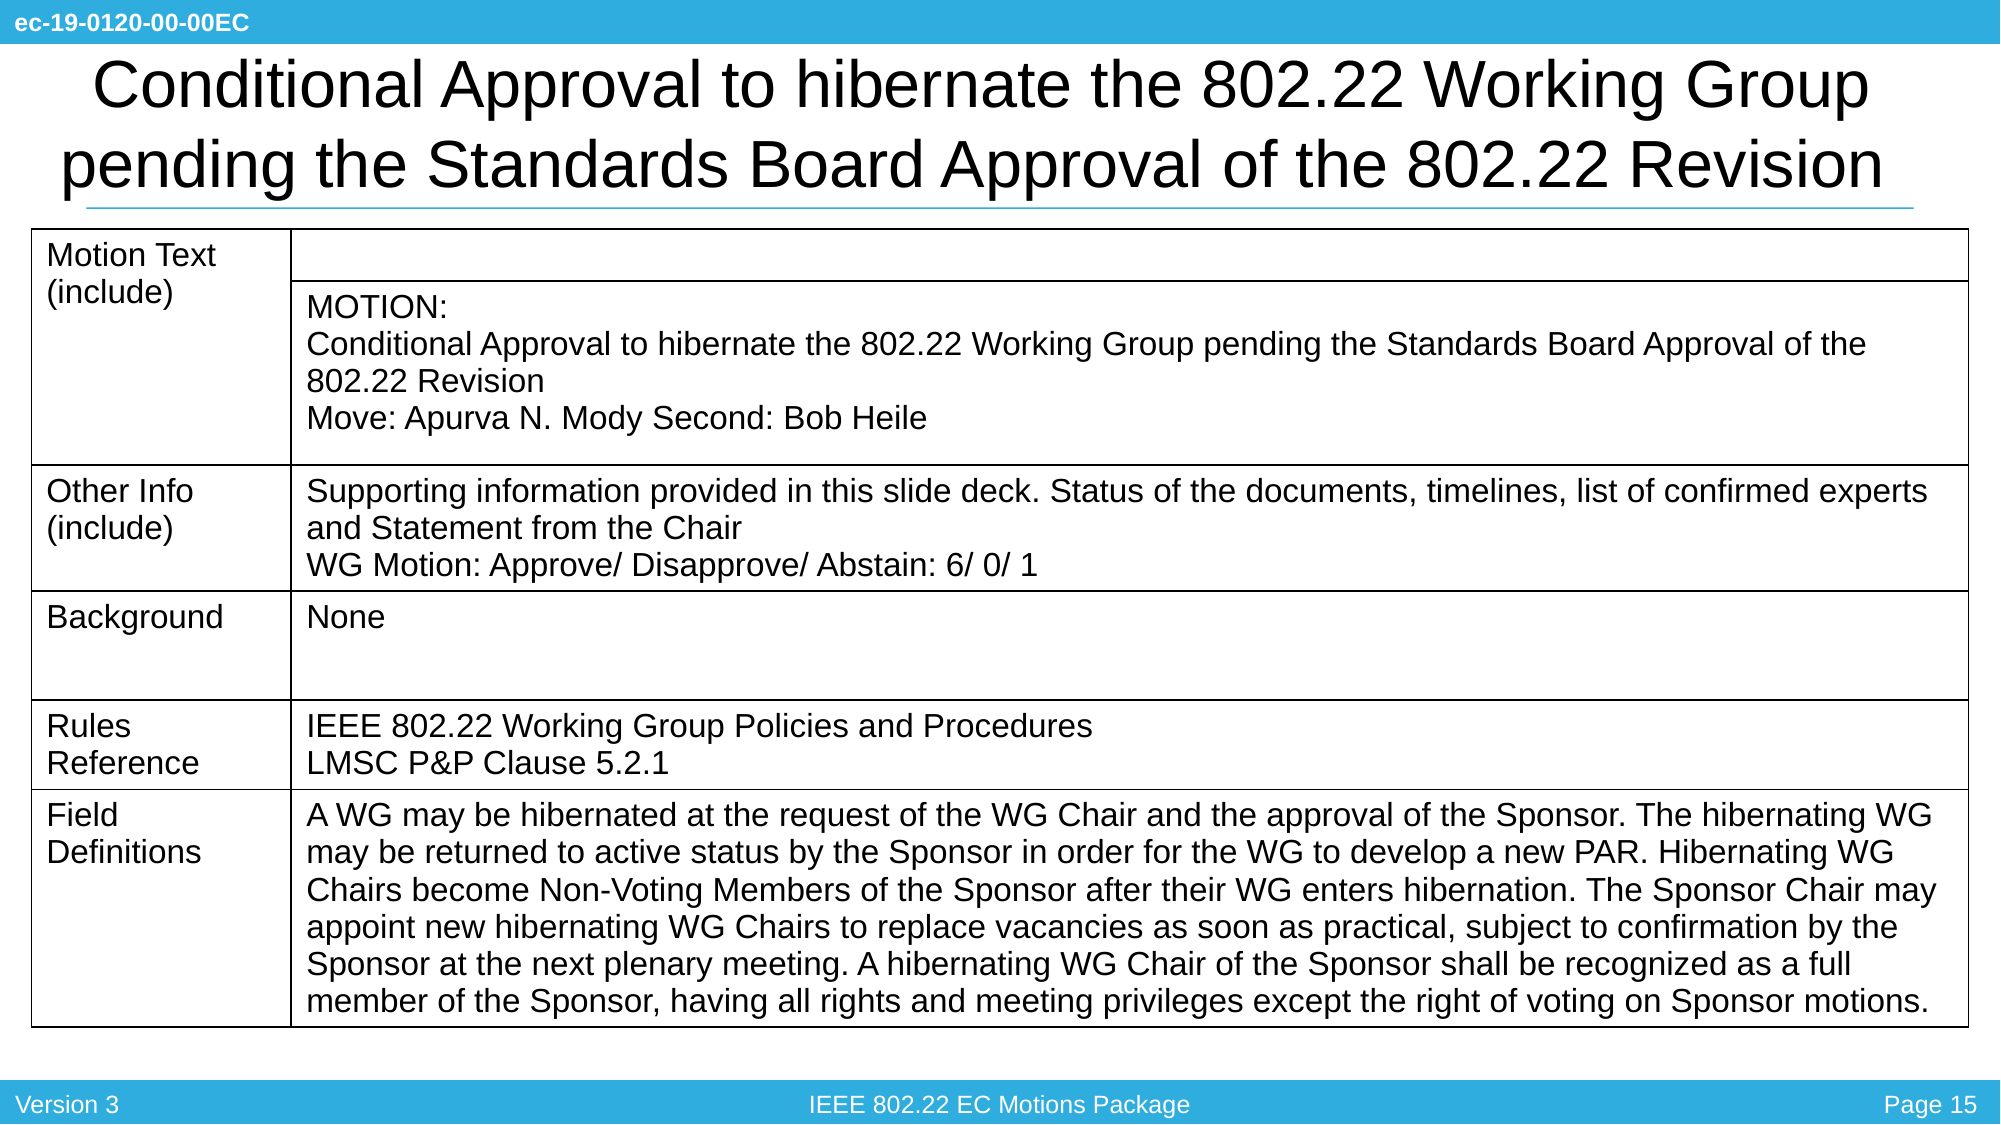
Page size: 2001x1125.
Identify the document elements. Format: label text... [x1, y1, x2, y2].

table_cell MOTION: Conditional Approval to hibernate the 802.22 Working Group pending the Standards Board Approval of the 802.22 Revision Move: Apurva N. Mody Second: Bob Heile [292, 282, 1968, 464]
table_header Motion Text (include) [32, 230, 290, 464]
table_cell Field Definitions [32, 790, 290, 1026]
table_cell Other Info (include) [32, 466, 290, 590]
table_cell None [292, 592, 1968, 699]
table_cell Supporting information provided in this slide deck. Status of the documents, timelines, list of confirmed experts and Statement from the Chair WG Motion: Approve/ Disapprove/ Abstain: 6/ 0/ 1 [292, 466, 1968, 590]
table_header [292, 230, 1968, 280]
table_cell IEEE 802.22 Working Group Policies and Procedures LMSC P&P Clause 5.2.1 [292, 701, 1968, 789]
title Conditional Approval to hibernate the 802.22 Working Group pending the Standards Board Approval of the 802.22 Revision [7, 54, 1957, 188]
table_cell Rules Reference [32, 701, 290, 789]
table_cell Background [32, 592, 290, 699]
table_cell A WG may be hibernated at the request of the WG Chair and the approval of the Sponsor. The hibernating WG may be returned to active status by the Sponsor in order for the WG to develop a new PAR. Hibernating WG Chairs become Non-Voting Members of the Sponsor after their WG enters hibernation. The Sponsor Chair may appoint new hibernating WG Chairs to replace vacancies as soon as practical, subject to confirmation by the Sponsor at the next plenary meeting. A hibernating WG Chair of the Sponsor shall be recognized as a full member of the Sponsor, having all rights and meeting privileges except the right of voting on Sponsor motions. [292, 790, 1968, 1026]
